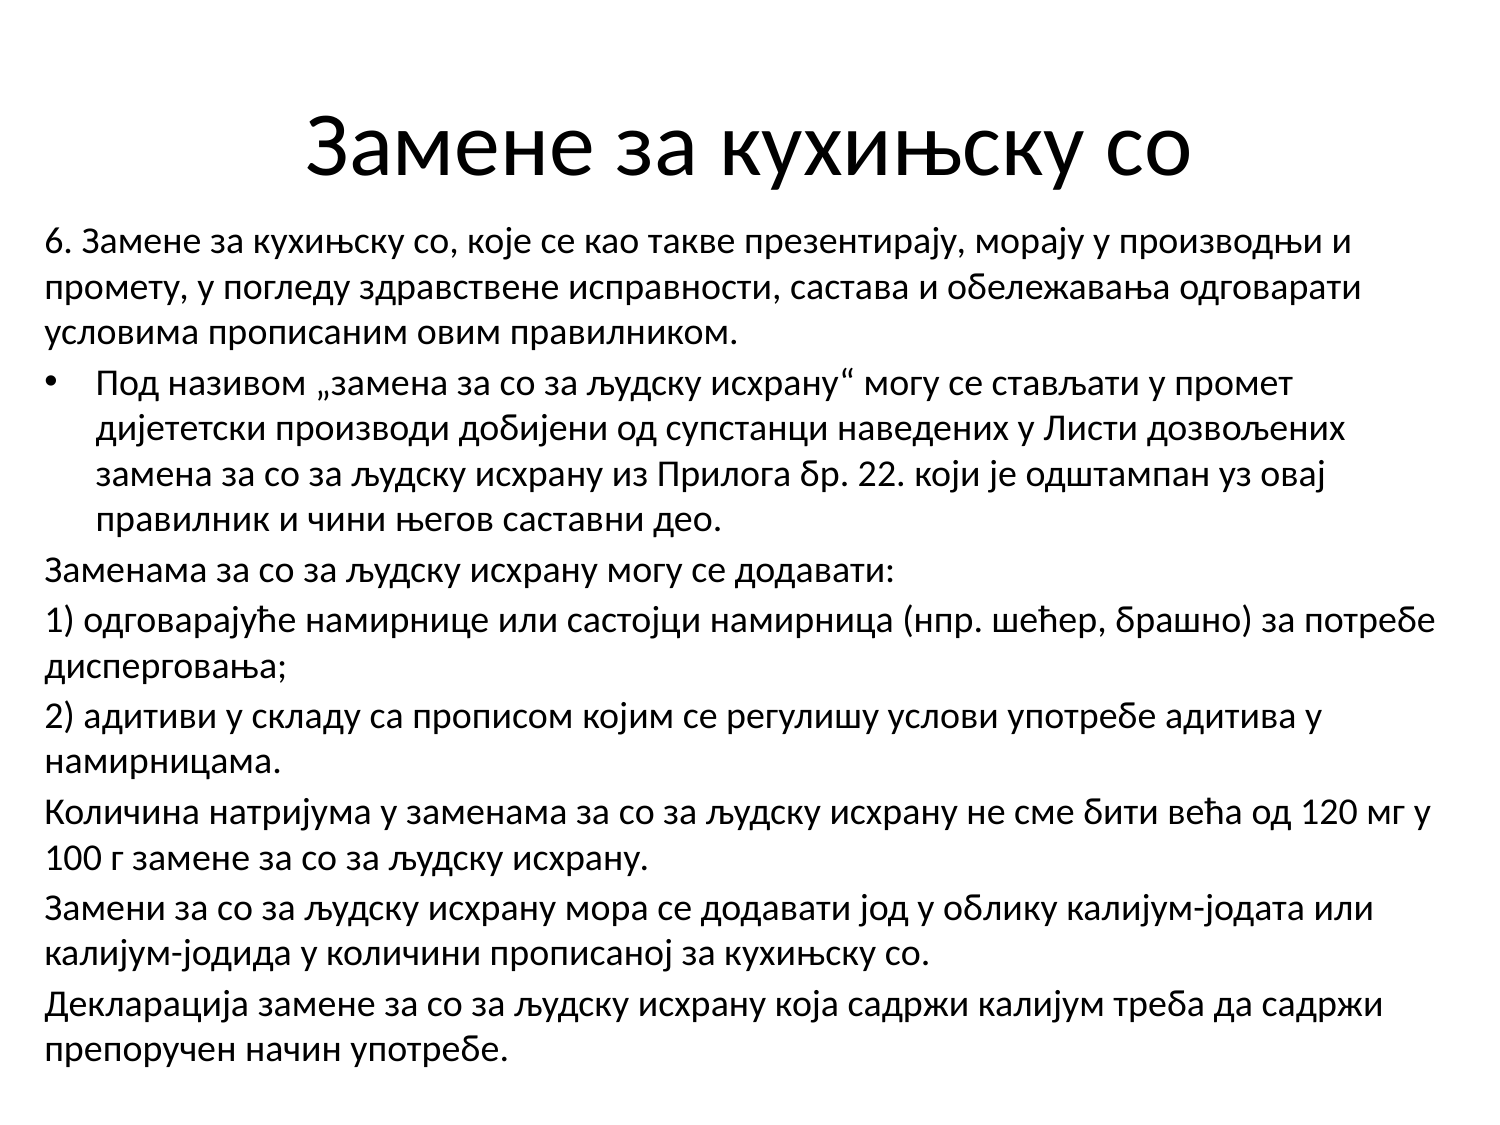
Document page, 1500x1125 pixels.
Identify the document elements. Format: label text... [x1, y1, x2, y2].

list 6. Замене за кухињску со, које се као такве презентирају, морају у производњи и промету, у погледу здравствене исправности, састава и обележавања одговарати условима прописаним овим правилником. Под називом „замена за со за људску исхрану“ могу се стављати у промет дијететски производи добијени од супстанци наведених у Листи дозвољених замена за со за људску исхрану из Прилога бр. 22. који је одштампан уз овај правилник и чини његов саставни део. Заменама за со за људску исхрану могу се додавати: 1) одговарајуће намирнице или састојци намирница (нпр. шећер, брашно) за потребе дисперговања; 2) адитиви у складу са прописом којим се регулишу услови употребе адитива у намирницама. Количина натријума у заменама за со за људску исхрану не сме бити већа од 120 мг у 100 г замене за со за људску исхрану. Замени за со за људску исхрану мора се додавати јод у облику калијум-јодата или калијум-јодида у количини прописаној за кухињску со. Декларација замене за со за људску исхрану која садржи калијум треба да садржи препоручен начин употребе. [29, 208, 1471, 1083]
title Замене за кухињску со [75, 45, 1425, 208]
